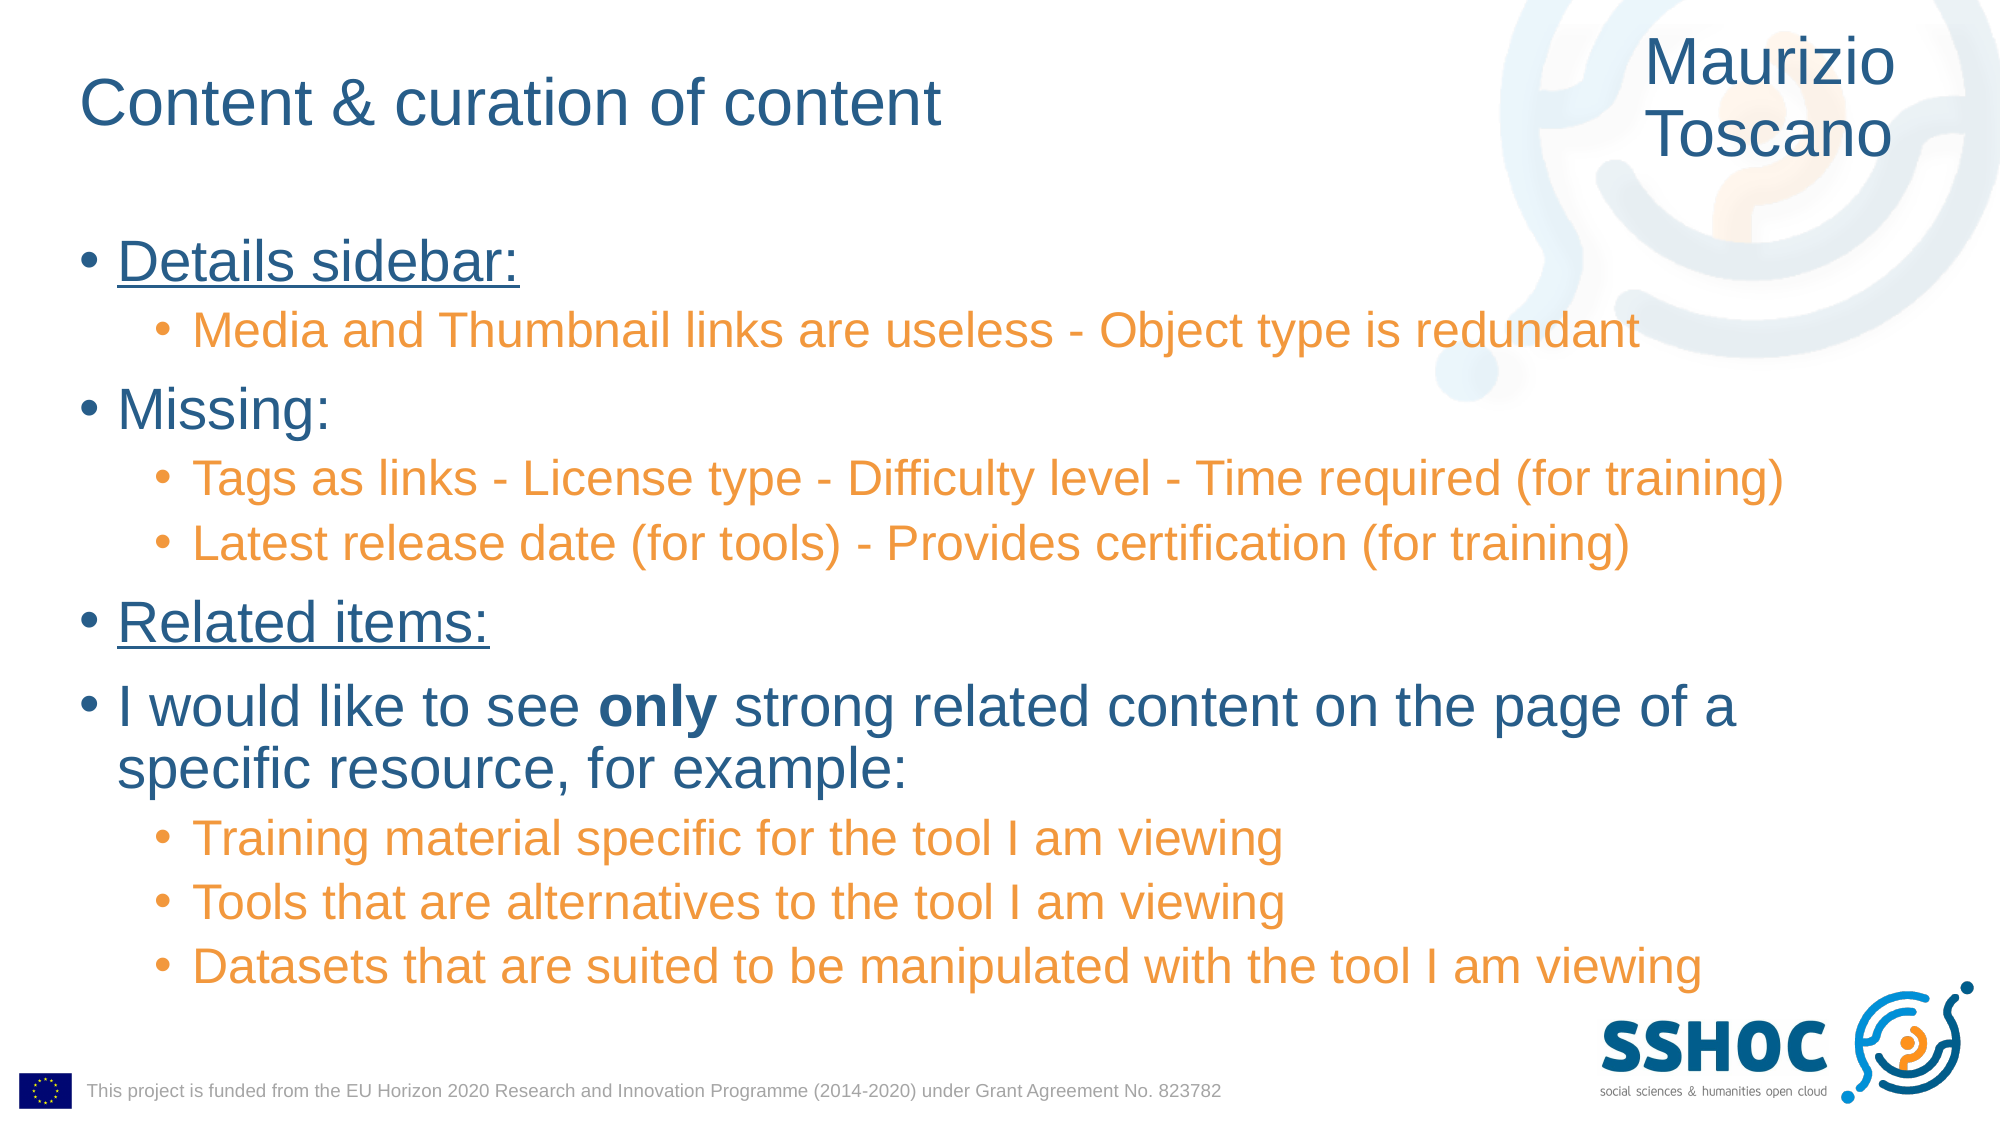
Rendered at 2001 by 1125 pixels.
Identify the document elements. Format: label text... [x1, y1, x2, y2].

list Details sidebar: Media and Thumbnail links are useless - Object type is redundant Missing: Tags as links - License type - Difficulty level - Time required (for training) Latest release date (for tools) - Provides certification (for training) Related items: I would like to see only strong related content on the page of a specific resource, for example: Training material specific for the tool I am viewing Tools that are alternatives to the tool I am viewing Datasets that are suited to be manipulated with the tool I am viewing [64, 223, 1943, 1049]
picture [19, 1073, 72, 1109]
title Content & curation of content [64, 59, 1863, 223]
picture [1943, 1017, 1951, 1040]
picture [1597, 965, 2001, 1118]
text_box Maurizio Toscano [1629, 11, 2000, 200]
picture [1752, 1049, 1766, 1059]
